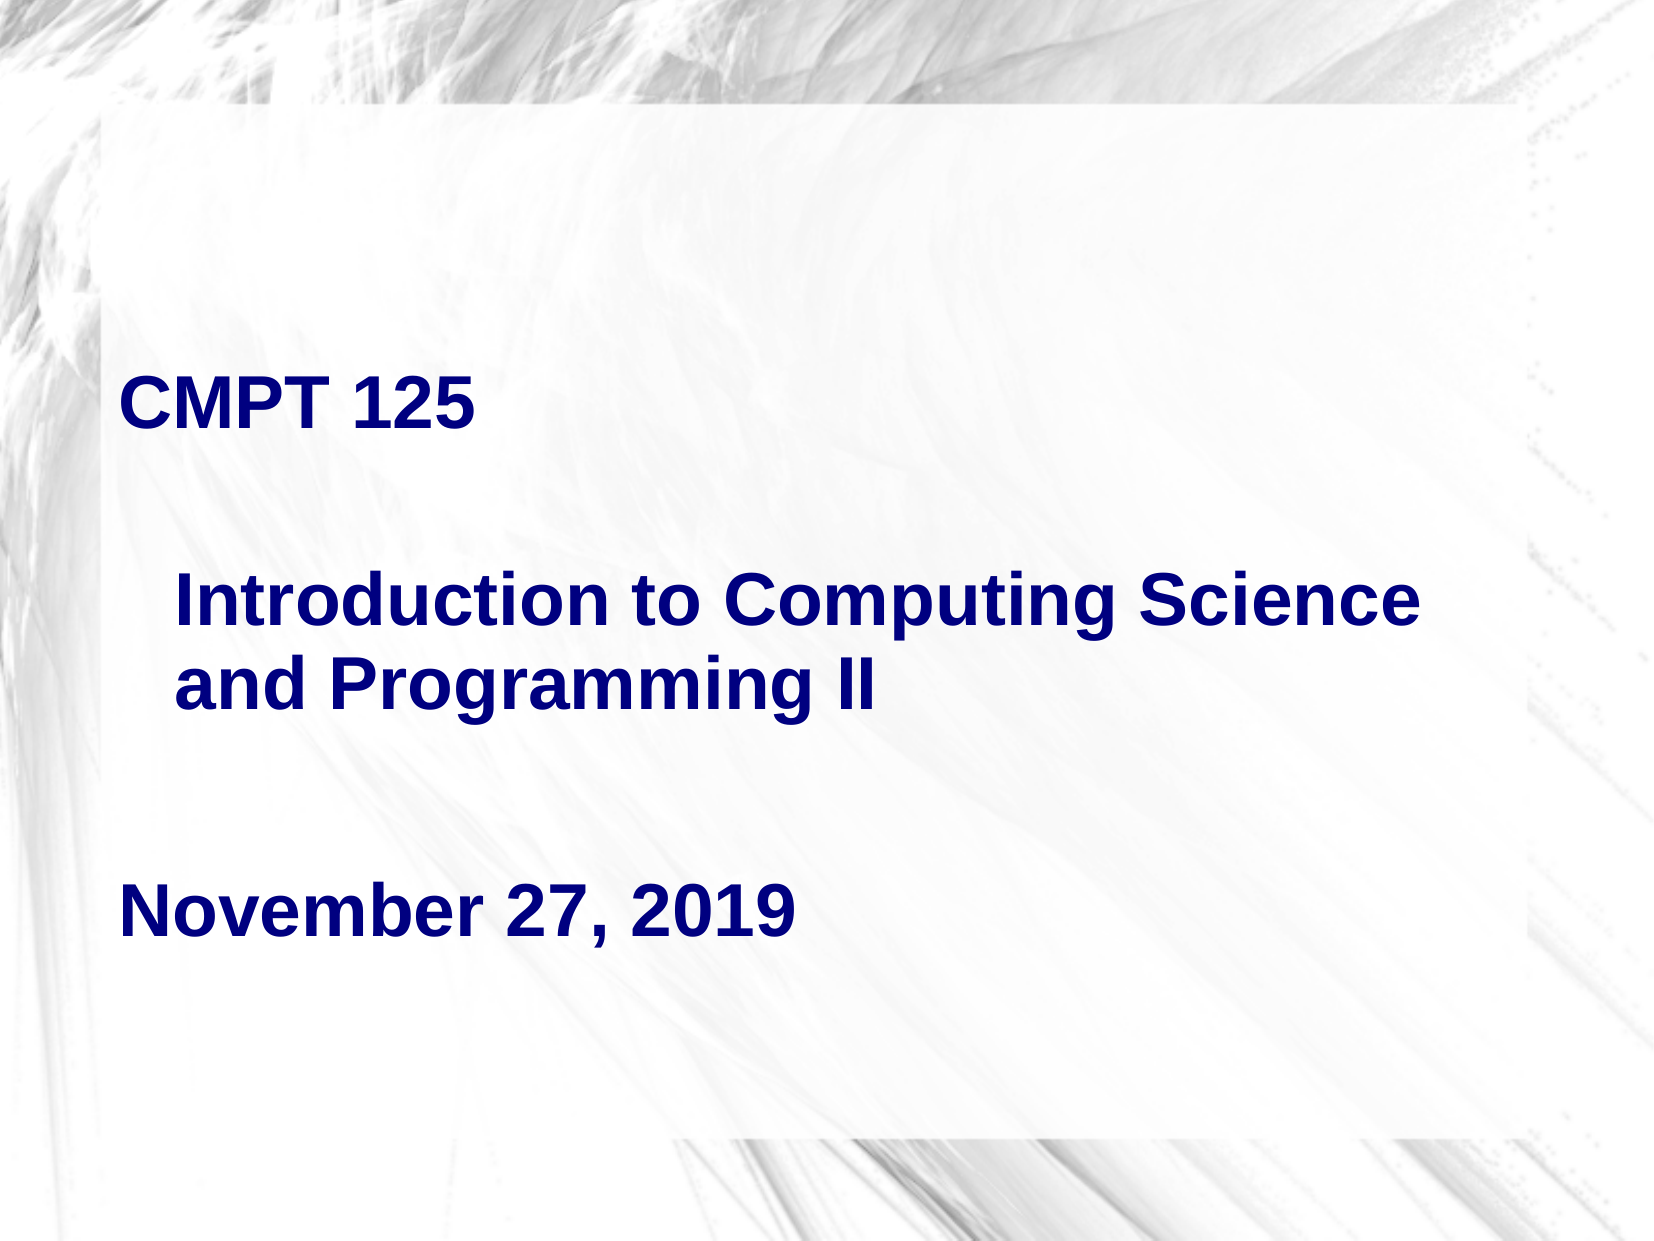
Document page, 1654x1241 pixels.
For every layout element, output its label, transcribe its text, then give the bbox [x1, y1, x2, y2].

picture [0, 0, 1654, 1241]
list CMPT 125 Introduction to Computing Science and Programming II November 27, 2019 [118, 236, 1571, 1171]
